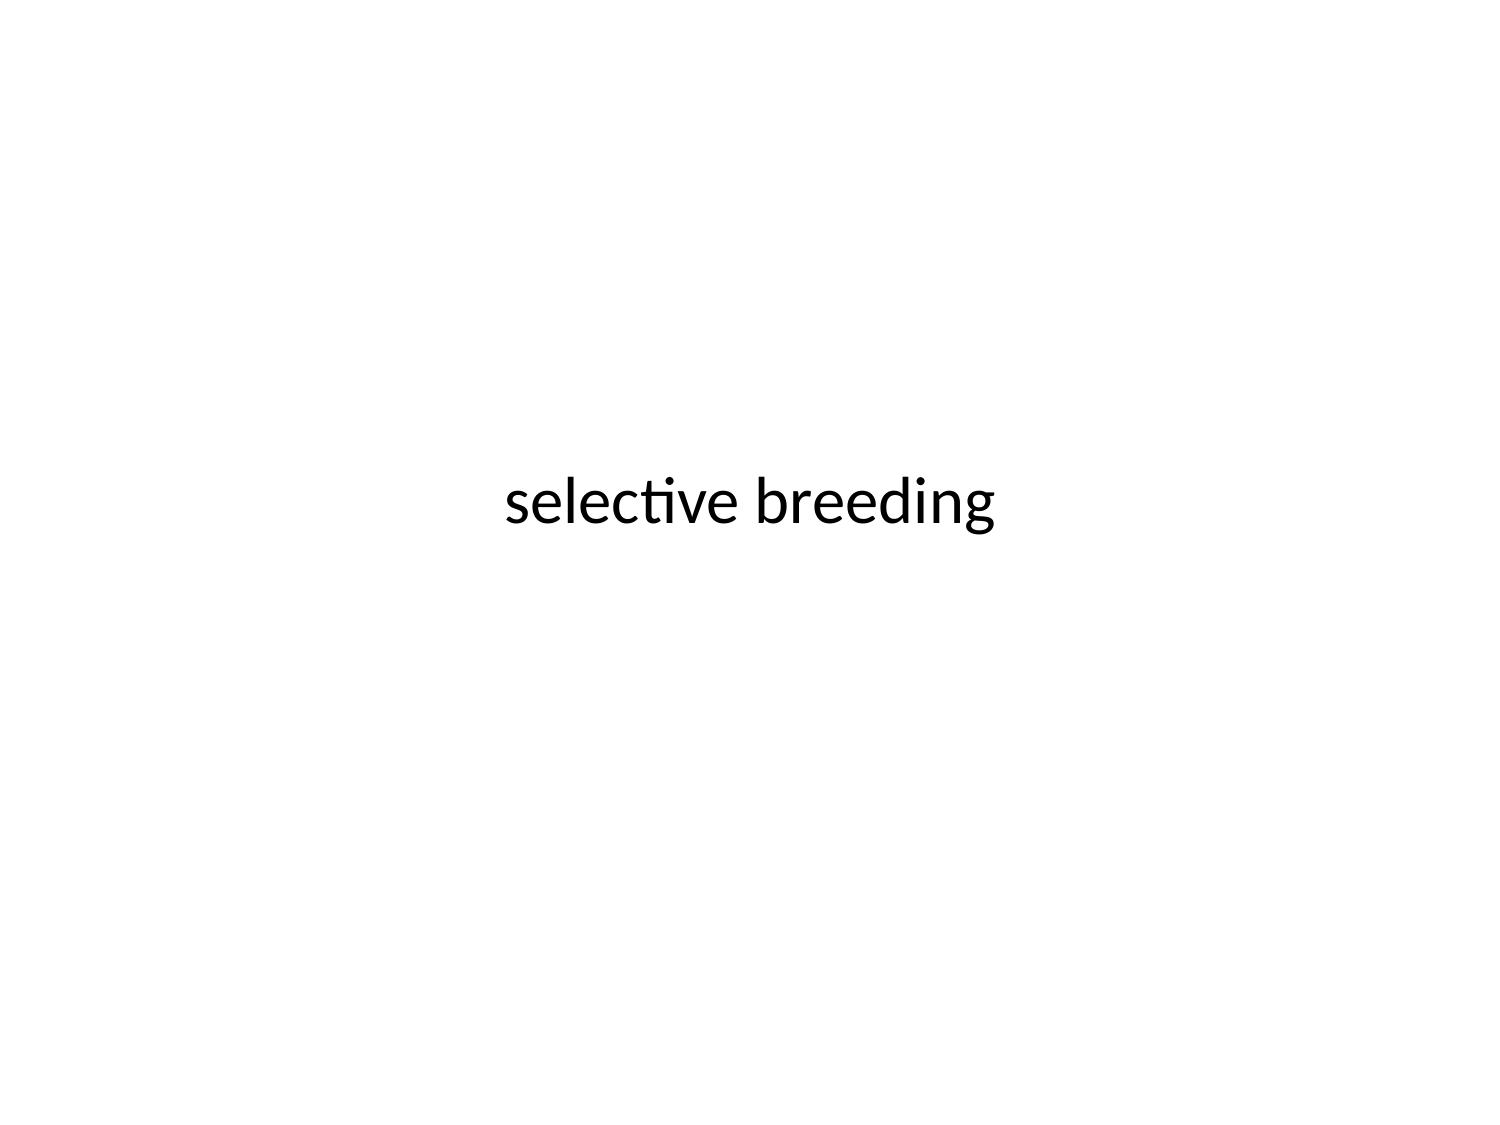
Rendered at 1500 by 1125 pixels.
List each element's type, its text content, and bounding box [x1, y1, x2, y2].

list selective breeding [75, 262, 1425, 1005]
